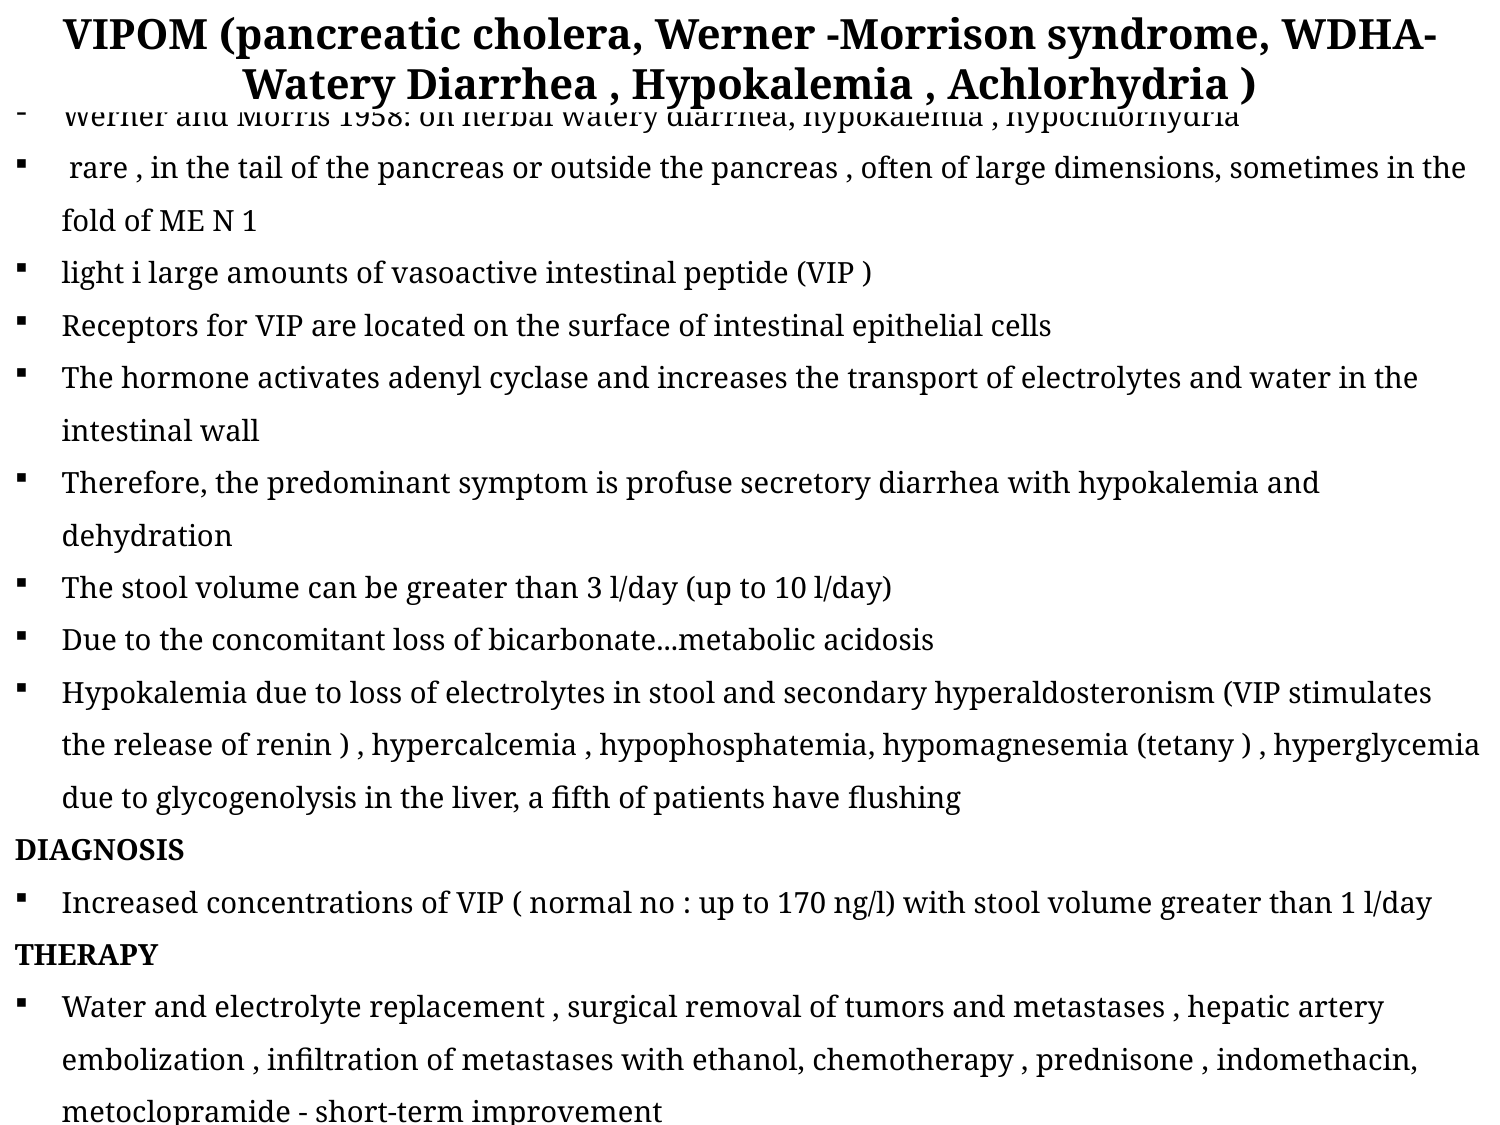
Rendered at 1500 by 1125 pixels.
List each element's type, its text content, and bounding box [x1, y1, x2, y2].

text_box Werner and Morris 1958: on herbal watery diarrhea, hypokalemia , hypochlorhydria rare , in the tail of the pancreas or outside the pancreas , often of large dimensions, sometimes in the fold of ME N 1 light i large amounts of vasoactive intestinal peptide (VIP ) Receptors for VIP are located on the surface of intestinal epithelial cells The hormone activates adenyl cyclase and increases the transport of electrolytes and water in the intestinal wall Therefore, the predominant symptom is profuse secretory diarrhea with hypokalemia and dehydration The stool volume can be greater than 3 l/day (up to 10 l/day) Due to the concomitant loss of bicarbonate...metabolic acidosis Hypokalemia due to loss of electrolytes in stool and secondary hyperaldosteronism (VIP stimulates the release of renin ) , hypercalcemia , hypophosphatemia, hypomagnesemia (tetany ) , hyperglycemia due to glycogenolysis in the liver, a fifth of patients have flushing DIAGNOSIS Increased concentrations of VIP ( normal no : up to 170 ng/l) with stool volume greater than 1 l/day THERAPY Water and electrolyte replacement , surgical removal of tumors and metastases , hepatic artery embolization , infiltration of metastases with ethanol, chemotherapy , prednisone , indomethacin, metoclopramide - short-term improvement Octreotide-inhibits VIP secretion longer [0, 113, 1500, 1125]
text_box VIPOM (pancreatic cholera, Werner -Morrison syndrome, WDHA-Watery Diarrhea , Hypokalemia , Achlorhydria ) [0, 0, 1500, 113]
